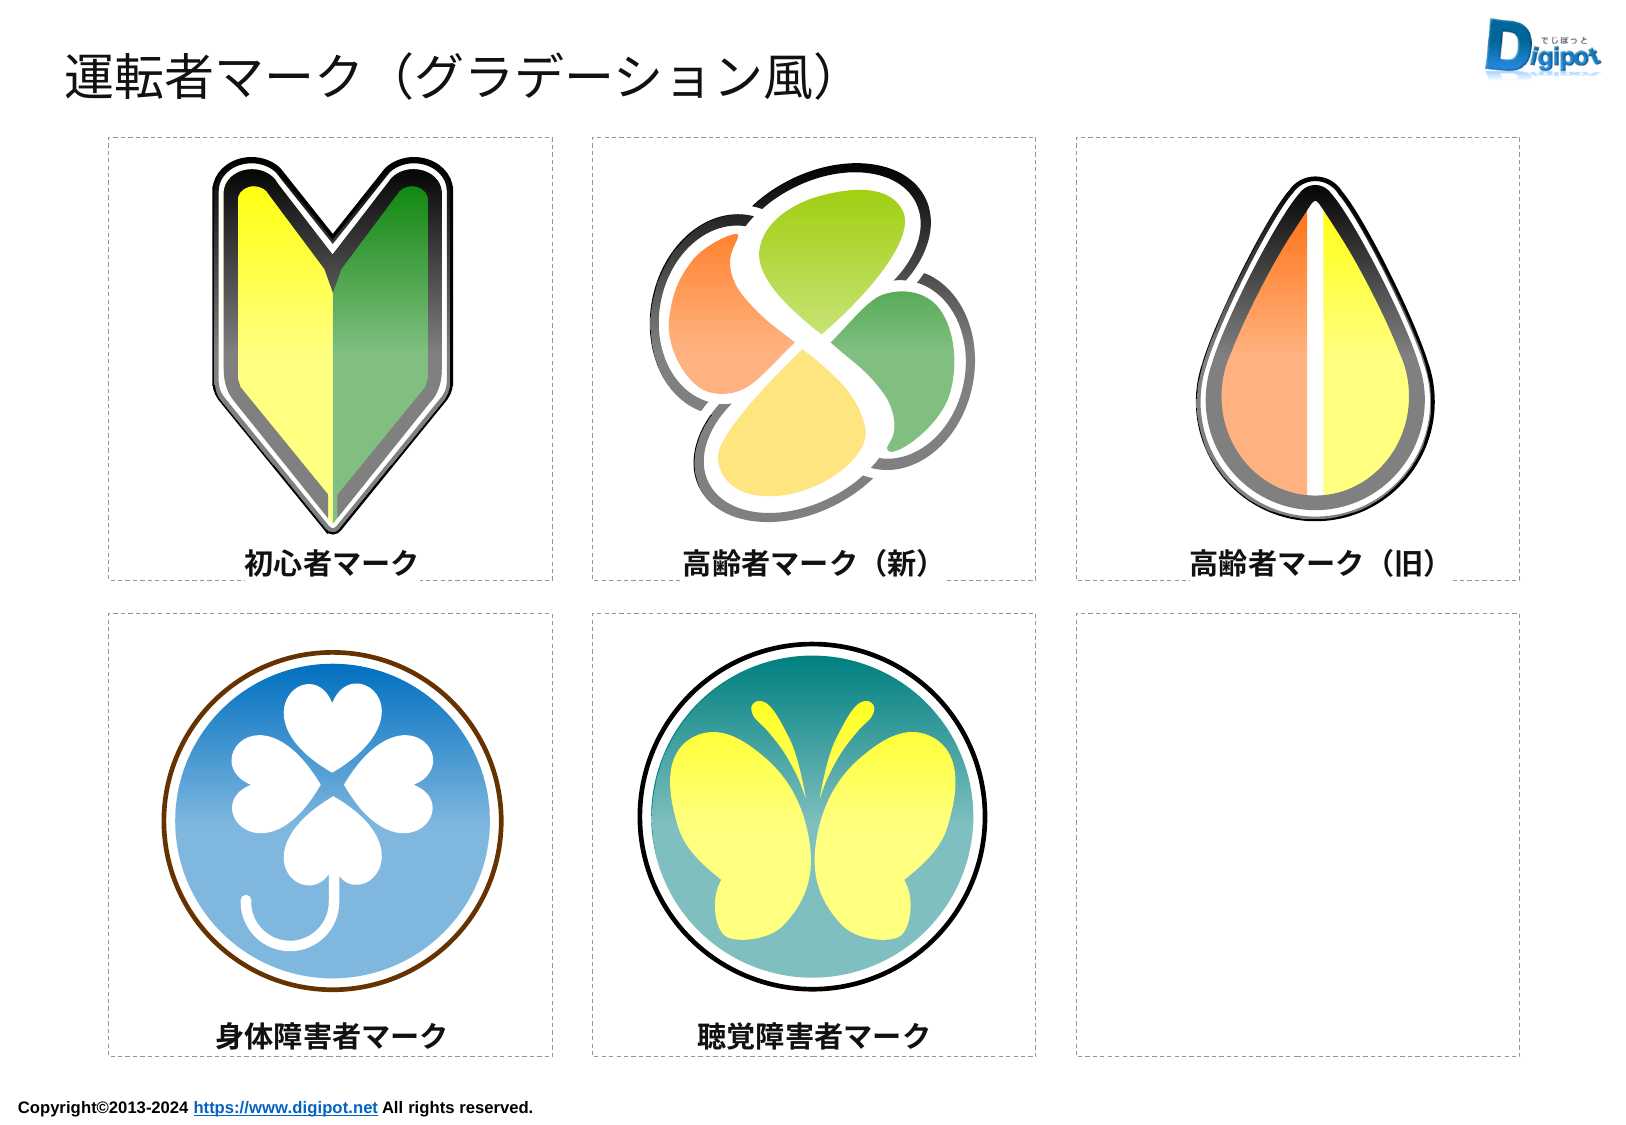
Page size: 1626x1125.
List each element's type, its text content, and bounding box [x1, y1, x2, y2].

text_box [163, 652, 502, 990]
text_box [214, 160, 450, 532]
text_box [649, 163, 976, 523]
picture [1485, 18, 1602, 82]
text_box 聴覚障害者マーク [682, 1011, 947, 1061]
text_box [1196, 178, 1433, 519]
text_box 高齢者マーク（旧） [1174, 538, 1468, 588]
text_box 身体障害者マーク [200, 1011, 465, 1061]
text_box 初心者マーク [229, 538, 436, 588]
text_box 運転者マーク（グラデーション風） [49, 38, 879, 113]
text_box 高齢者マーク（新） [667, 538, 961, 588]
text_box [639, 644, 986, 990]
